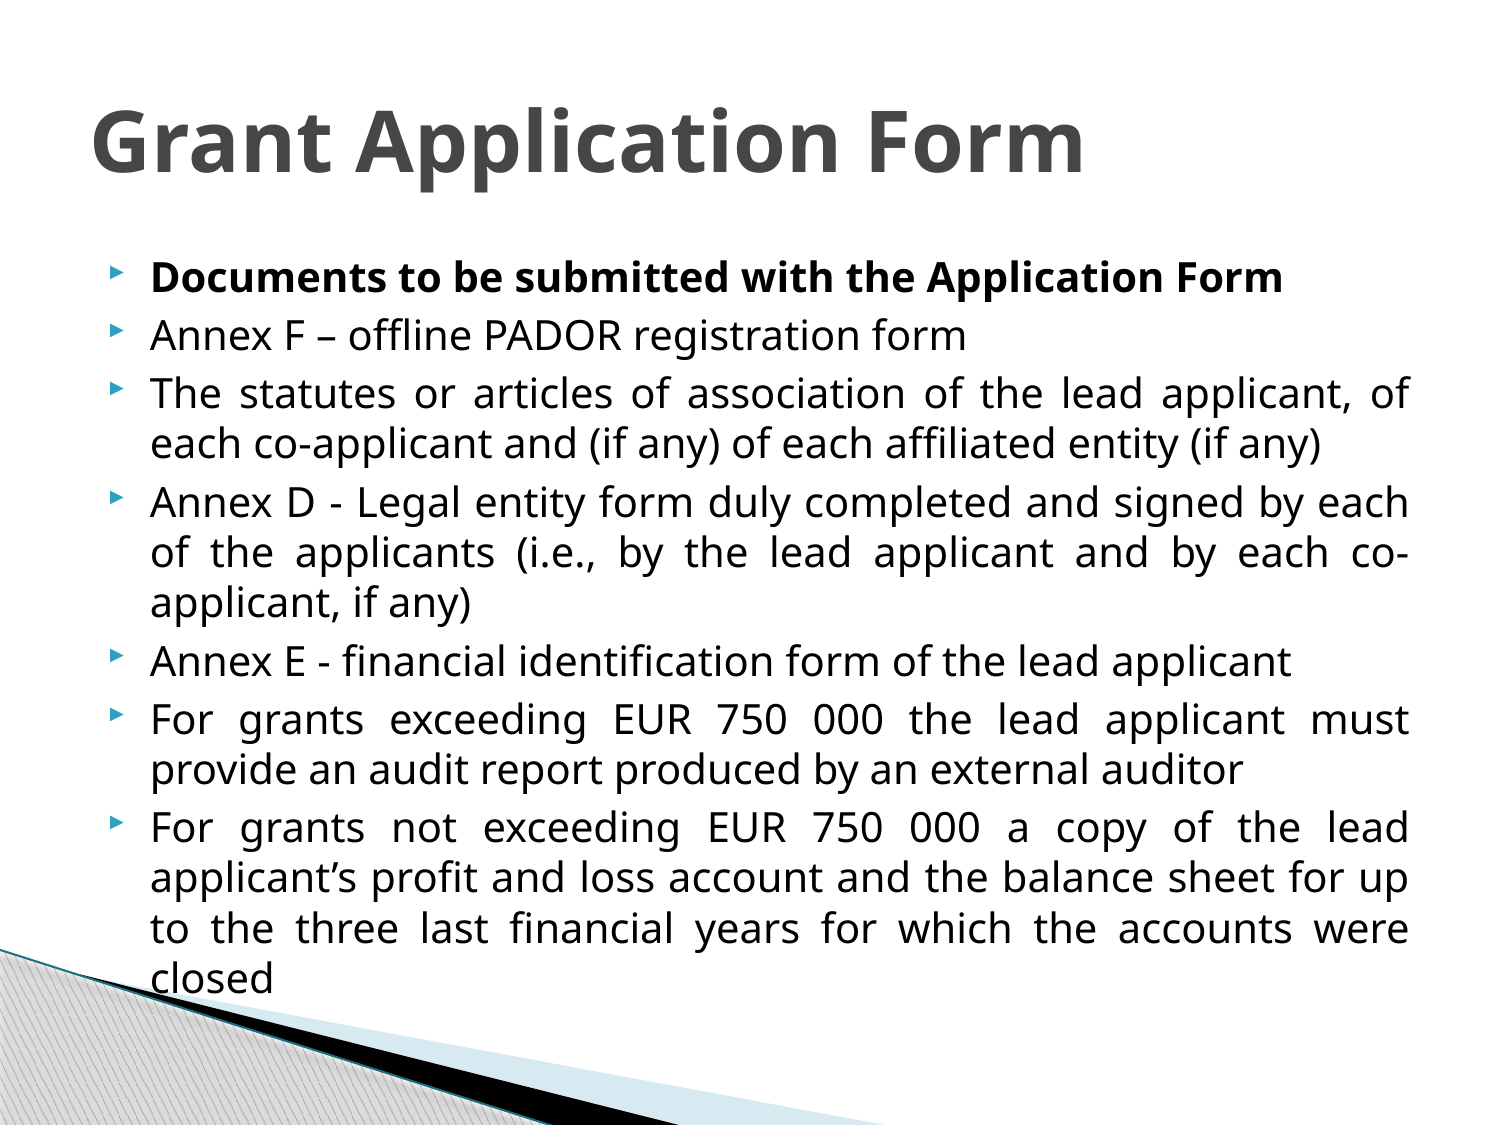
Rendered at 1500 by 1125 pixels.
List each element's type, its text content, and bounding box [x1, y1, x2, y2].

title Grant Application Form [75, 45, 1425, 233]
list Documents to be submitted with the Application Form Annex F – offline PADOR registration form The statutes or articles of association of the lead applicant, of each co-applicant and (if any) of each affiliated entity (if any) Annex D - Legal entity form duly completed and signed by each of the applicants (i.e., by the lead applicant and by each co-applicant, if any) Annex E - financial identification form of the lead applicant For grants exceeding EUR 750 000 the lead applicant must provide an audit report produced by an external auditor For grants not exceeding EUR 750 000 a copy of the lead applicant’s profit and loss account and the balance sheet for up to the three last financial years for which the accounts were closed [75, 243, 1425, 1125]
